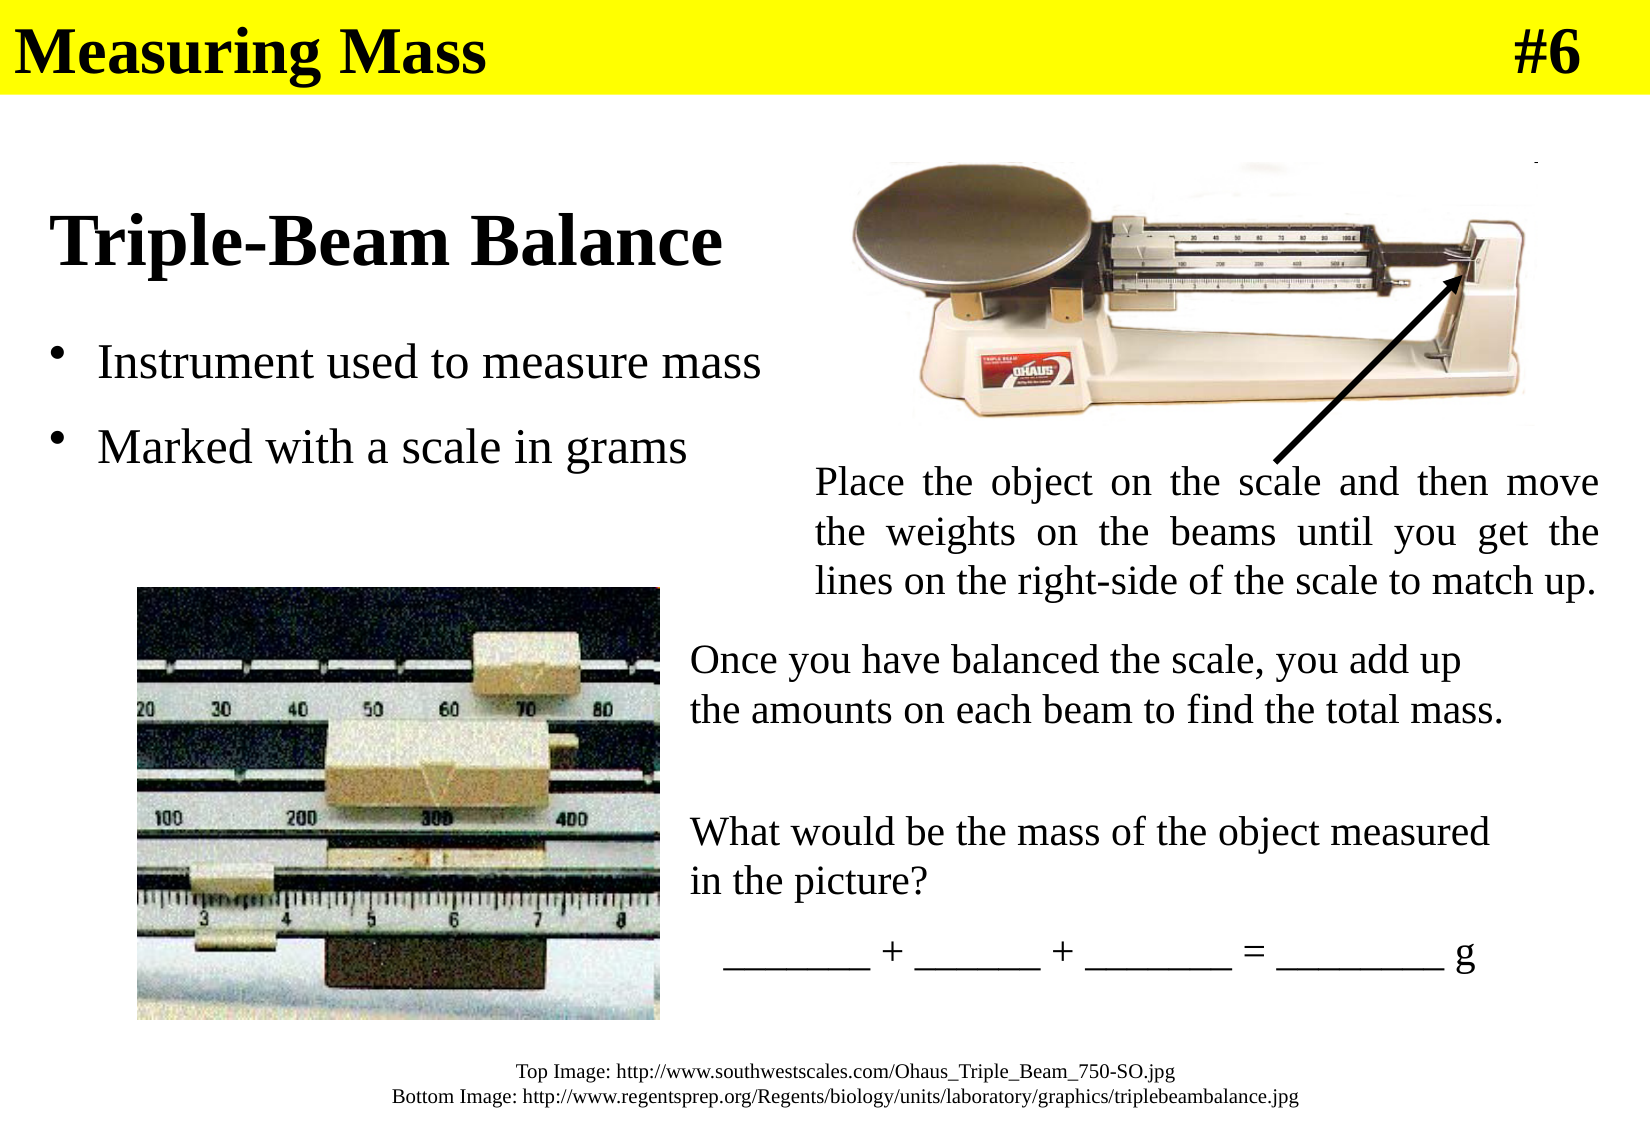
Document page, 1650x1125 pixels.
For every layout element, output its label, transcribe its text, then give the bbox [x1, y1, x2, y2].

picture [849, 162, 1538, 427]
text_box Place the object on the scale and then move the weights on the beams until you get the lines on the right-side of the scale to match up. [800, 445, 1615, 611]
text_box Triple-Beam Balance [34, 183, 791, 289]
text_box Measuring Mass #6 [0, 0, 1650, 95]
text_box Instrument used to measure mass Marked with a scale in grams [34, 320, 813, 481]
text_box Top Image: http://www.southwestscales.com/Ohaus_Triple_Beam_750-SO.jpg Bottom Image: http://www.regentsprep.org/Regents/biology/units/laboratory/graphics/triplebeambalance.jpg [261, 1049, 1430, 1115]
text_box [137, 587, 1526, 1020]
